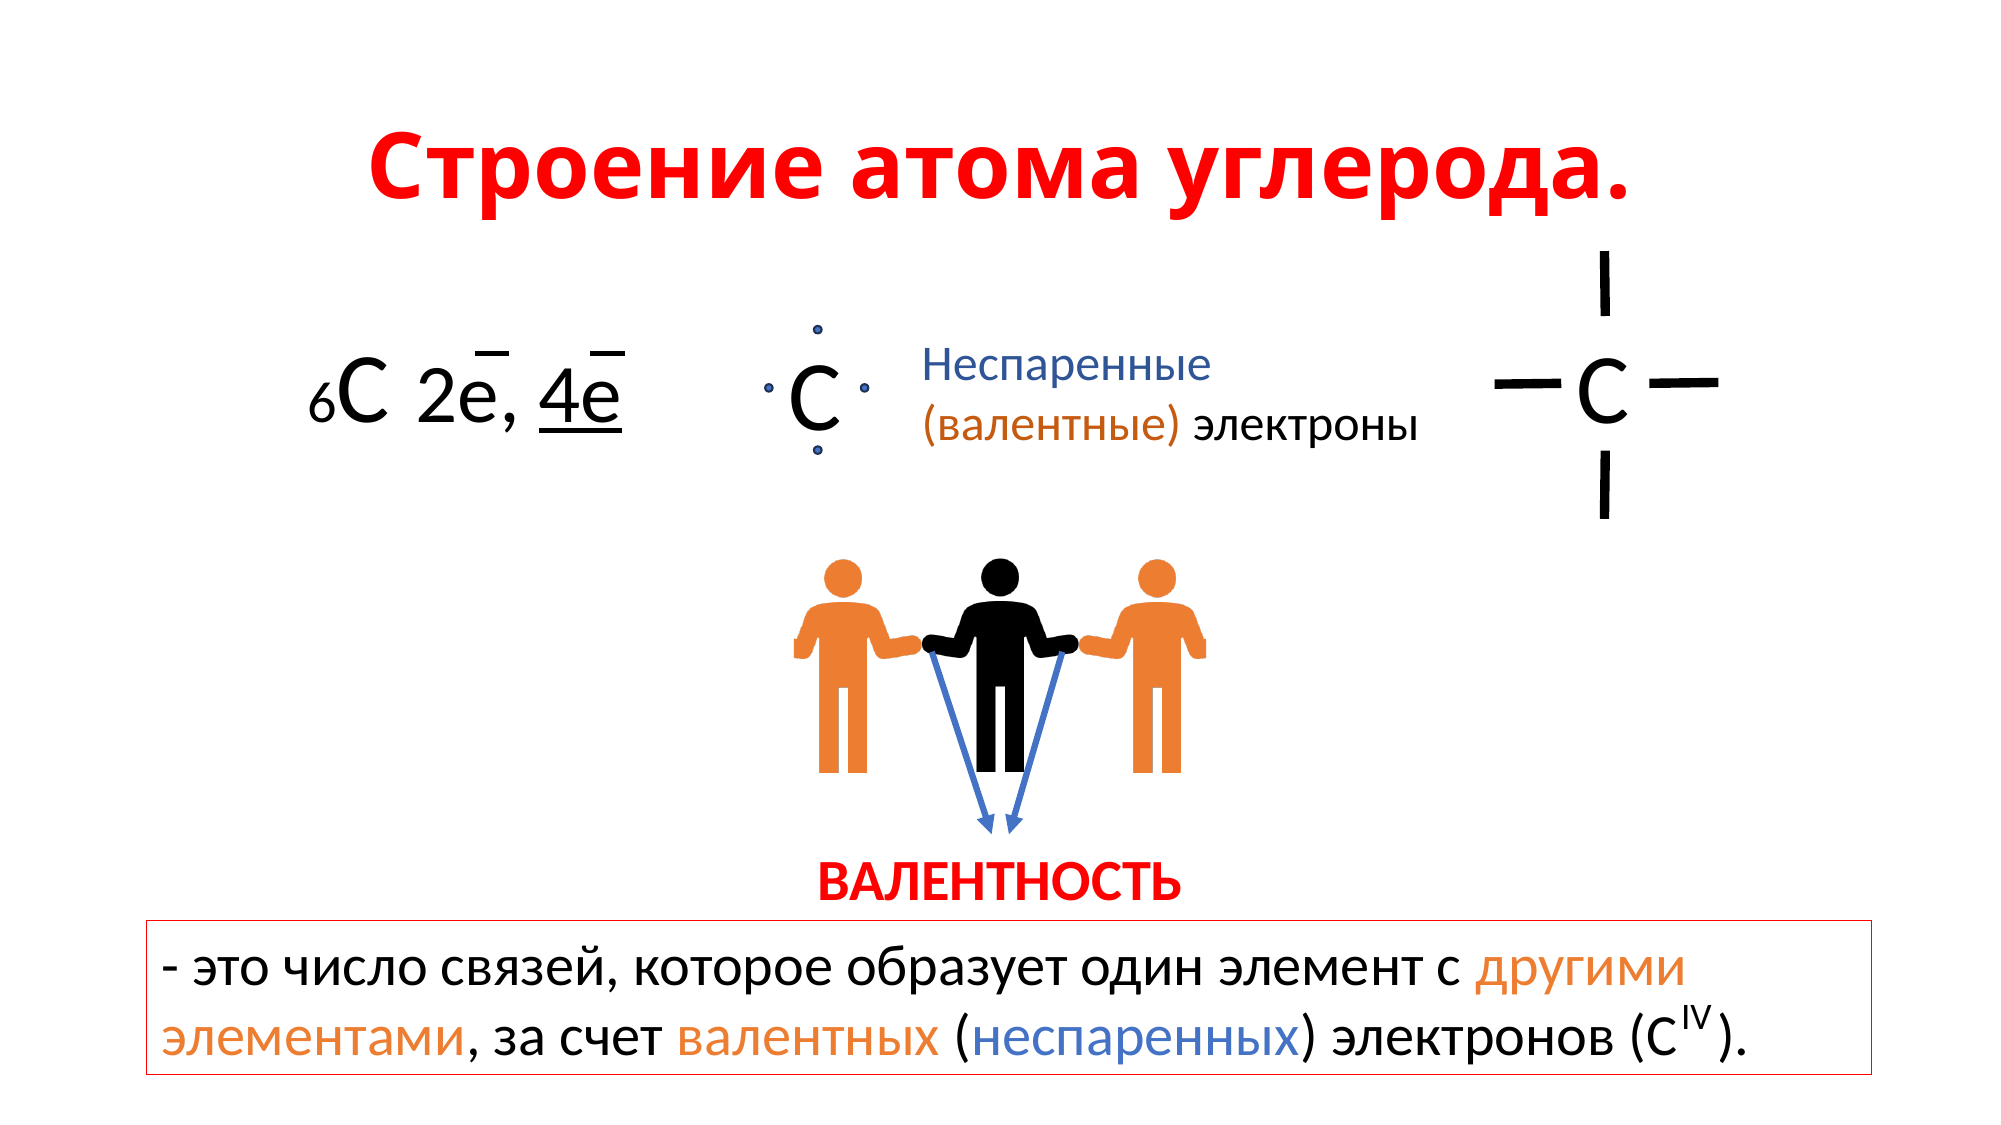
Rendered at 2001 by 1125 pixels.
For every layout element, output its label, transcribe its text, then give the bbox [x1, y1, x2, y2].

picture [793, 551, 1207, 780]
text_box IV [1649, 984, 1731, 1045]
text_box С [1561, 316, 1650, 451]
text_box [812, 445, 823, 455]
text_box - это число связей, которое образует один элемент с другими элементами, за счет валентных (неспаренных) электронов (С ). [146, 920, 1872, 1075]
text_box С [774, 323, 877, 459]
text_box Неспаренные (валентные) электроны [906, 323, 1450, 459]
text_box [1008, 651, 1063, 835]
text_box [812, 324, 823, 335]
title Строение атома углерода. [137, 59, 1863, 278]
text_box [931, 651, 992, 835]
text_box [859, 383, 870, 393]
text_box [764, 383, 774, 393]
text_box 6С 2е, 4е [292, 302, 685, 453]
text_box ВАЛЕНТНОСТЬ [793, 834, 1207, 919]
